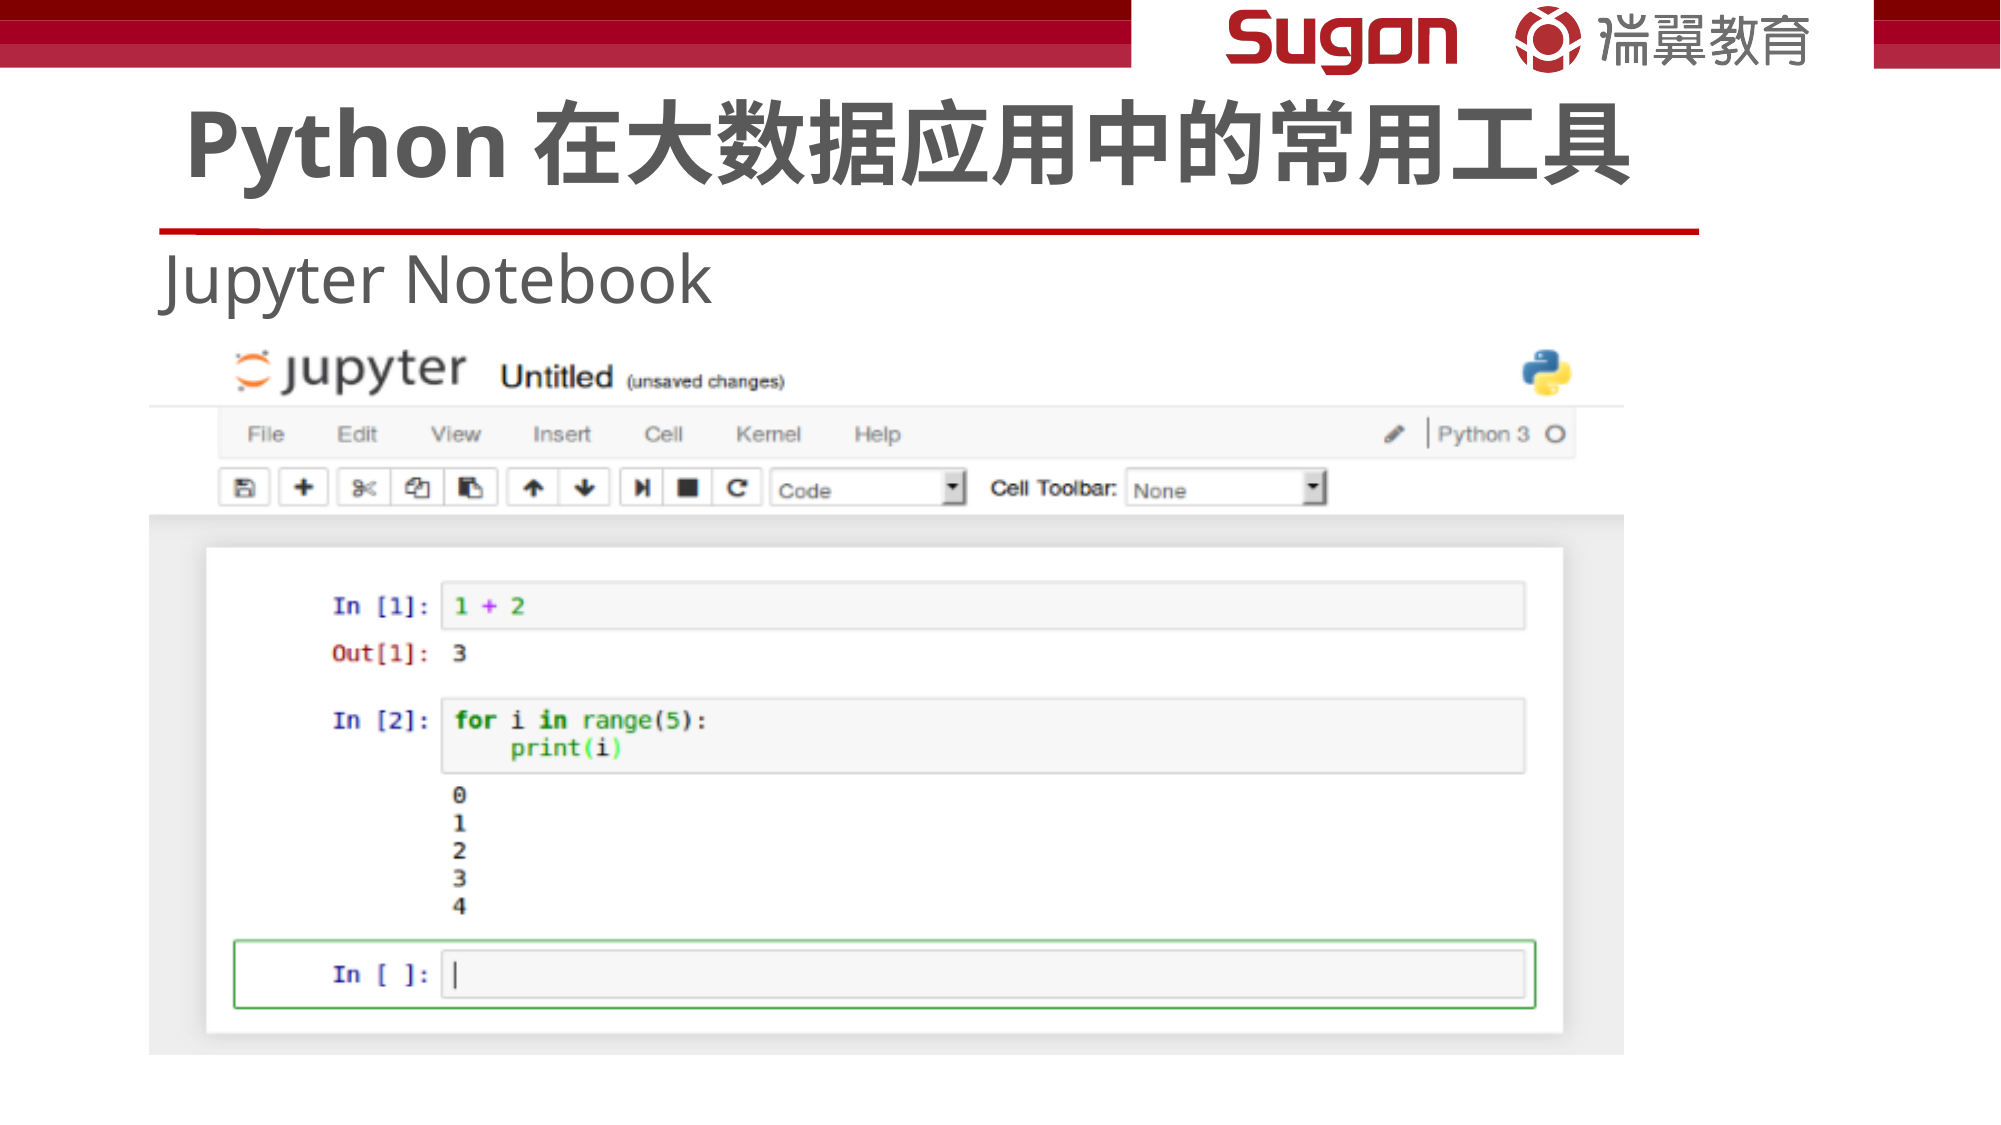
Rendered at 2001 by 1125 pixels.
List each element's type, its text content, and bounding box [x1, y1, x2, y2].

picture [1194, 0, 1484, 91]
title Python在大数据应用中的常用工具 [169, 91, 1895, 214]
picture [1515, 6, 1809, 73]
picture [148, 346, 1624, 1055]
list Jupyter Notebook [148, 213, 1874, 988]
